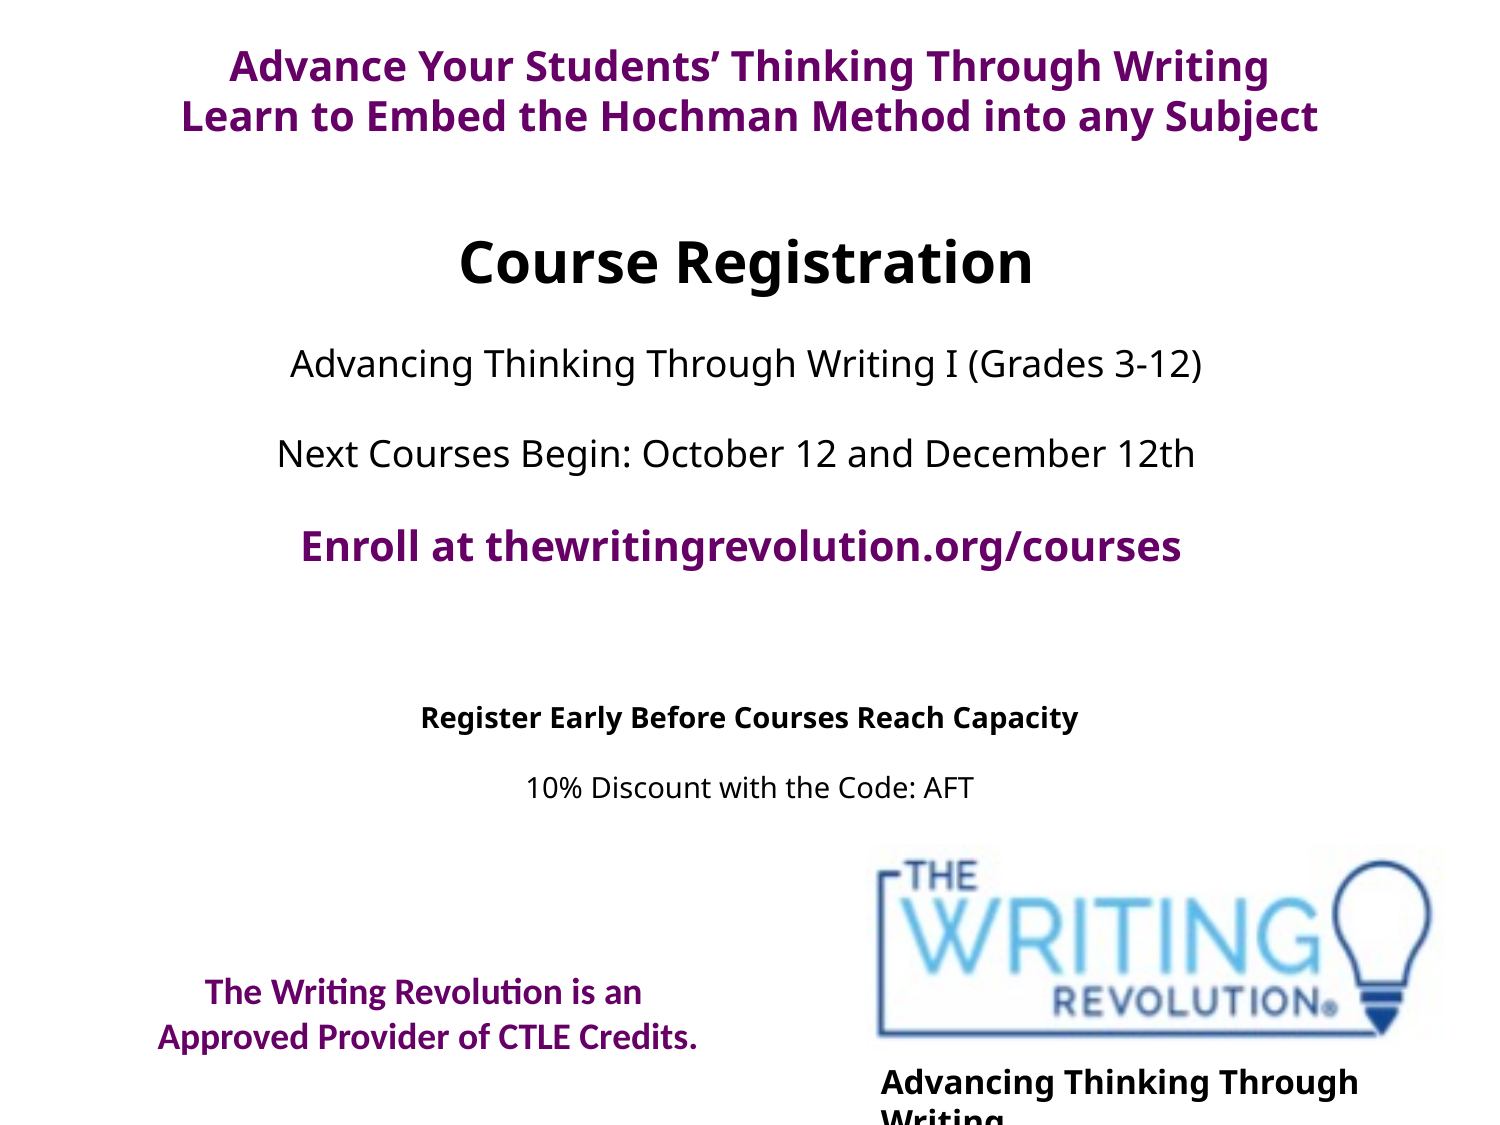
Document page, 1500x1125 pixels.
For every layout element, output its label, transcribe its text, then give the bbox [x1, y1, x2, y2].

text_box Course Registration Advancing Thinking Through Writing I (Grades 3-12) Next Courses Begin: October 12 and December 12th [0, 148, 1493, 528]
text_box Advance Your Students’ Thinking Through Writing Learn to Embed the Hochman Method into any Subject [0, 32, 1500, 148]
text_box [865, 844, 1470, 1112]
text_box The Writing Revolution is an Approved Provider of CTLE Credits. [6, 959, 850, 1110]
text_box Enroll at thewritingrevolution.org/courses [0, 528, 1493, 577]
text_box Register Early Before Courses Reach Capacity 10% Discount with the Code: AFT [0, 692, 1500, 812]
